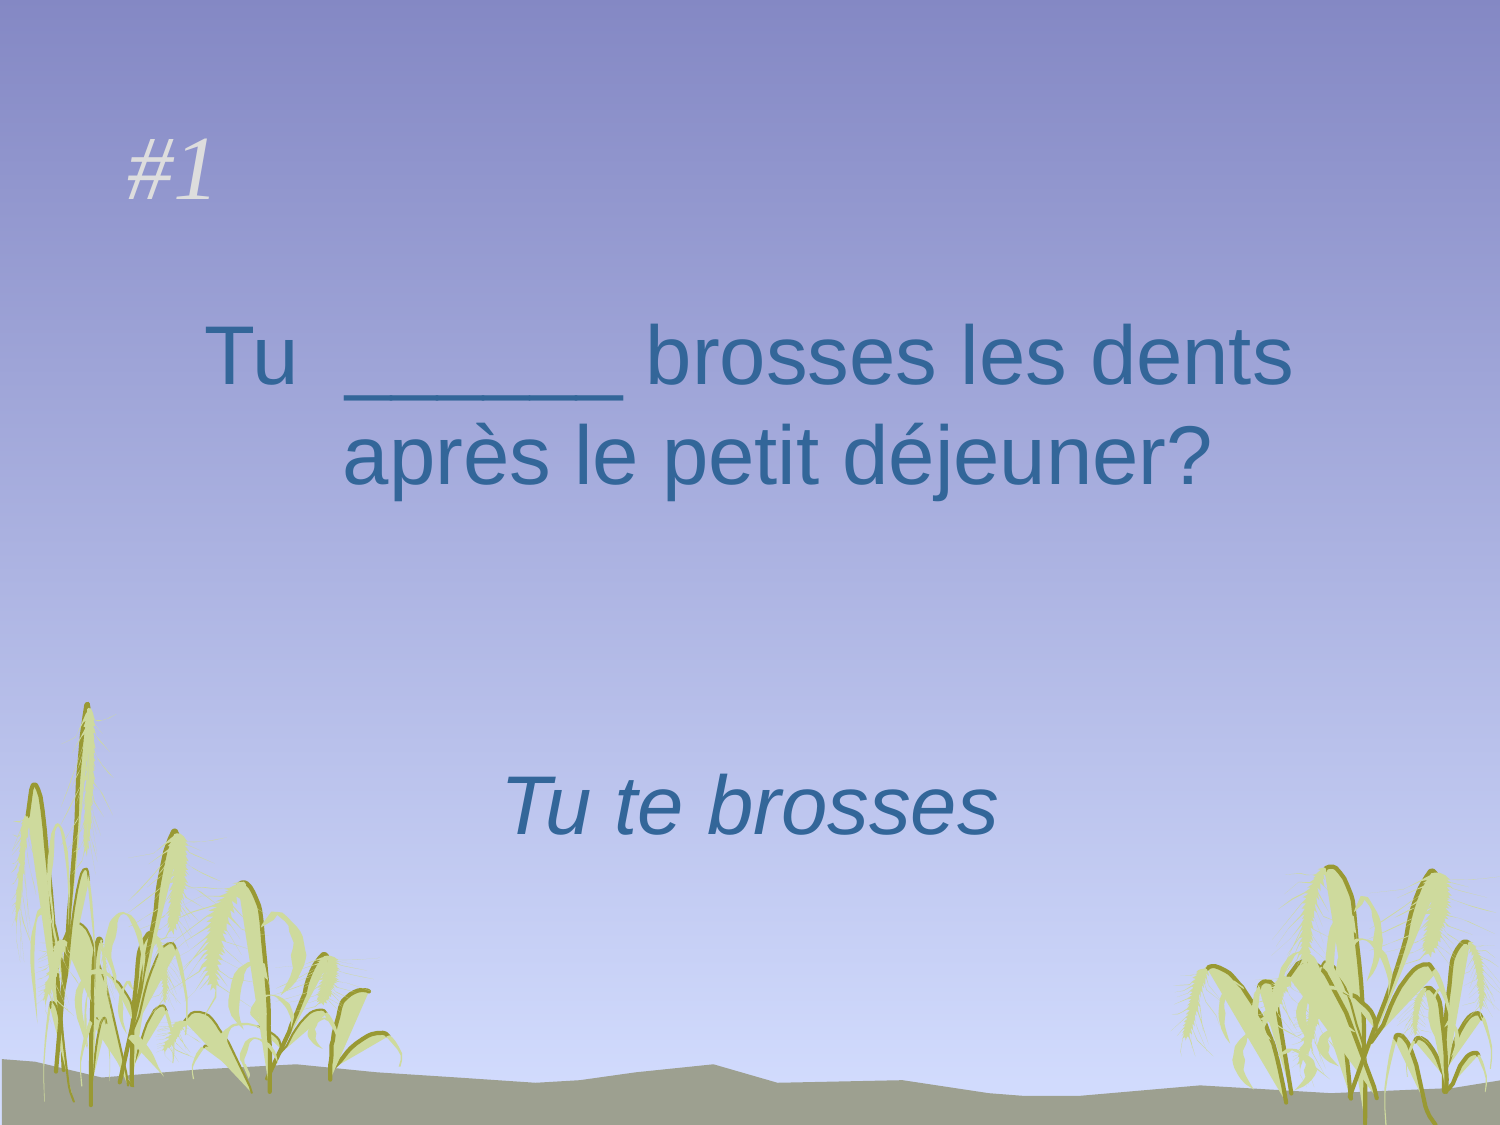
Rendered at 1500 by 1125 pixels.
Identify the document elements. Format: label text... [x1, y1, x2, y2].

title #1 [112, 68, 1388, 257]
list Tu ______ brosses les dents après le petit déjeuner? Tu te brosses [112, 293, 1388, 969]
